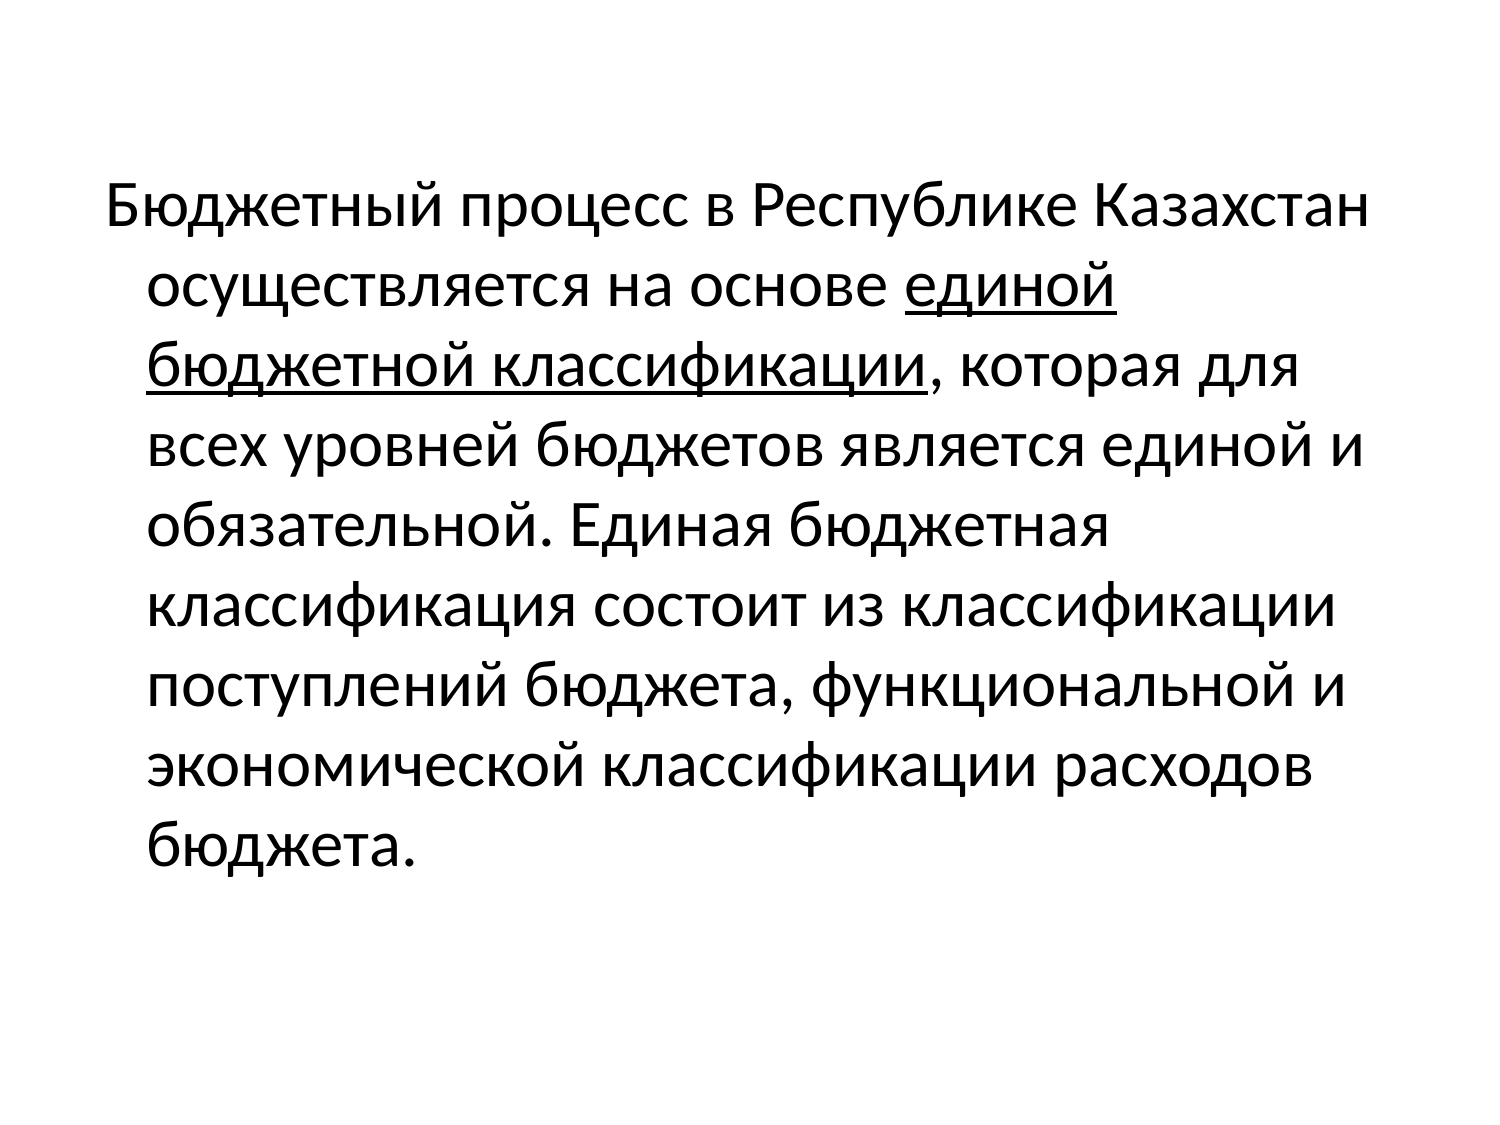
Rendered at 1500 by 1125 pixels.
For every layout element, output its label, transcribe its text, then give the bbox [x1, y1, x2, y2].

list Бюджетный процесс в Республике Казахстан осуществляется на основе единой бюджетной классификации, которая для всех уровней бюджетов является единой и обязательной. Единая бюджетная классификация состоит из классификации поступлений бюджета, функциональной и экономической классификации рас­ходов бюджета. [75, 152, 1425, 1005]
